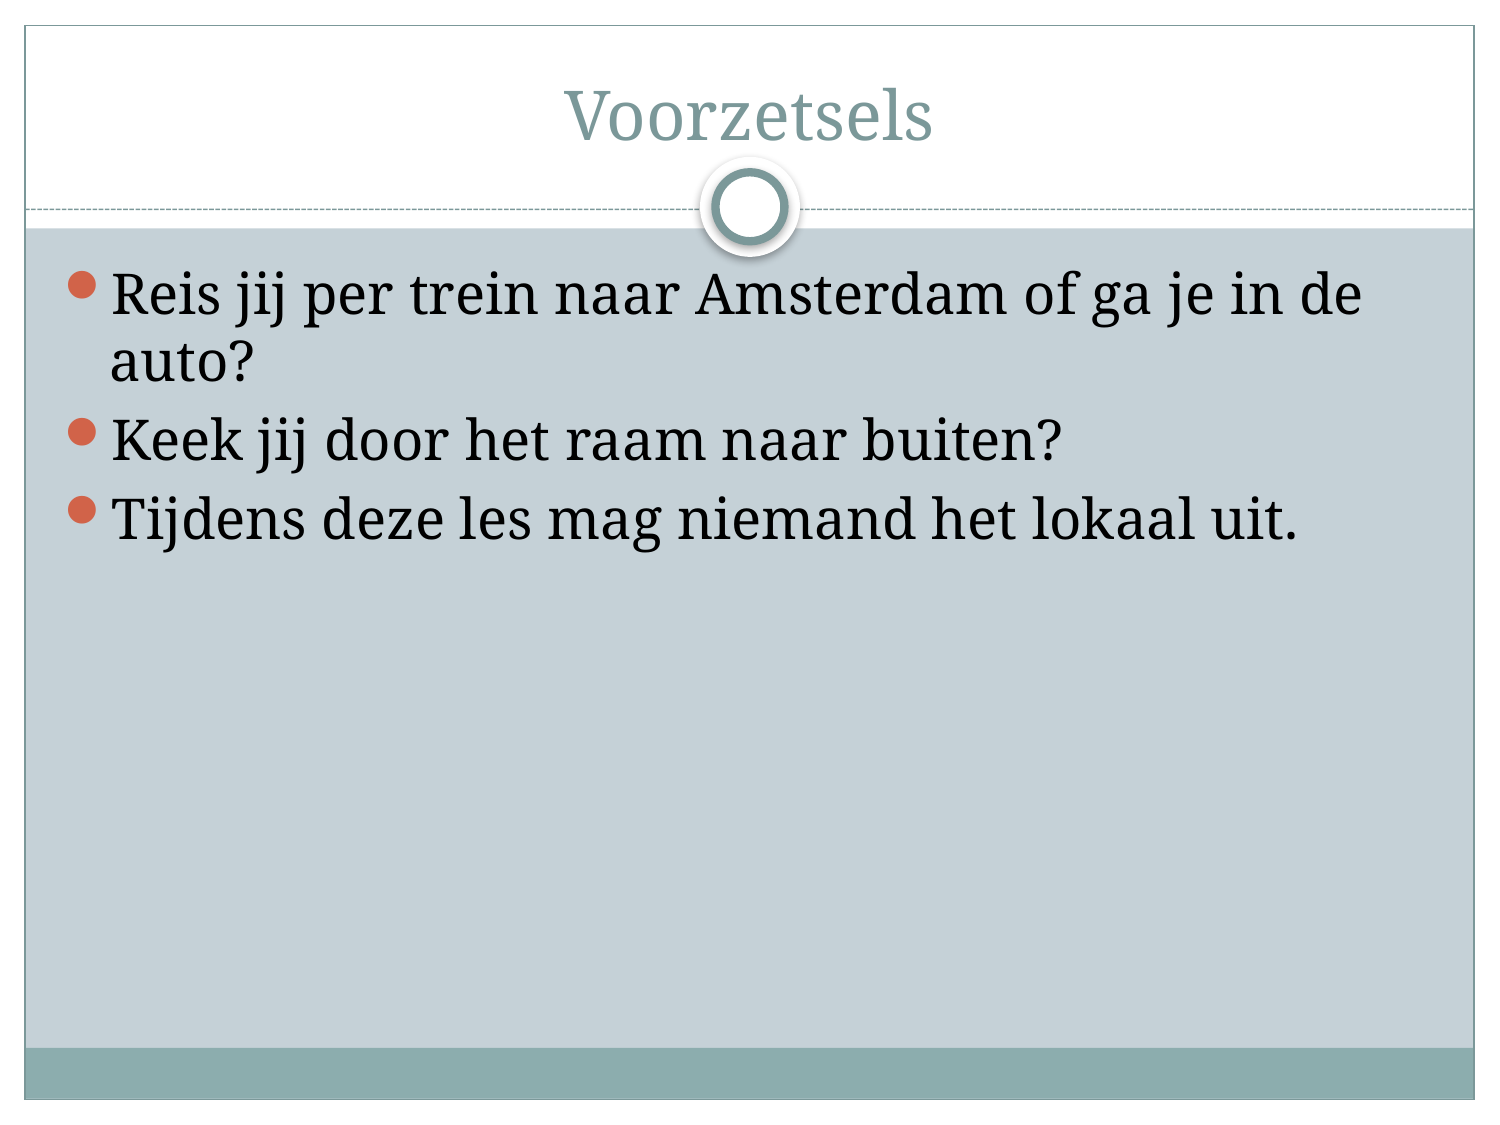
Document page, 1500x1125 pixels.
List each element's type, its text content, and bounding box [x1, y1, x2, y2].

list Reis jij per trein naar Amsterdam of ga je in de auto? Keek jij door het raam naar buiten? Tijdens deze les mag niemand het lokaal uit. [49, 250, 1445, 1001]
title Voorzetsels [49, 37, 1450, 162]
